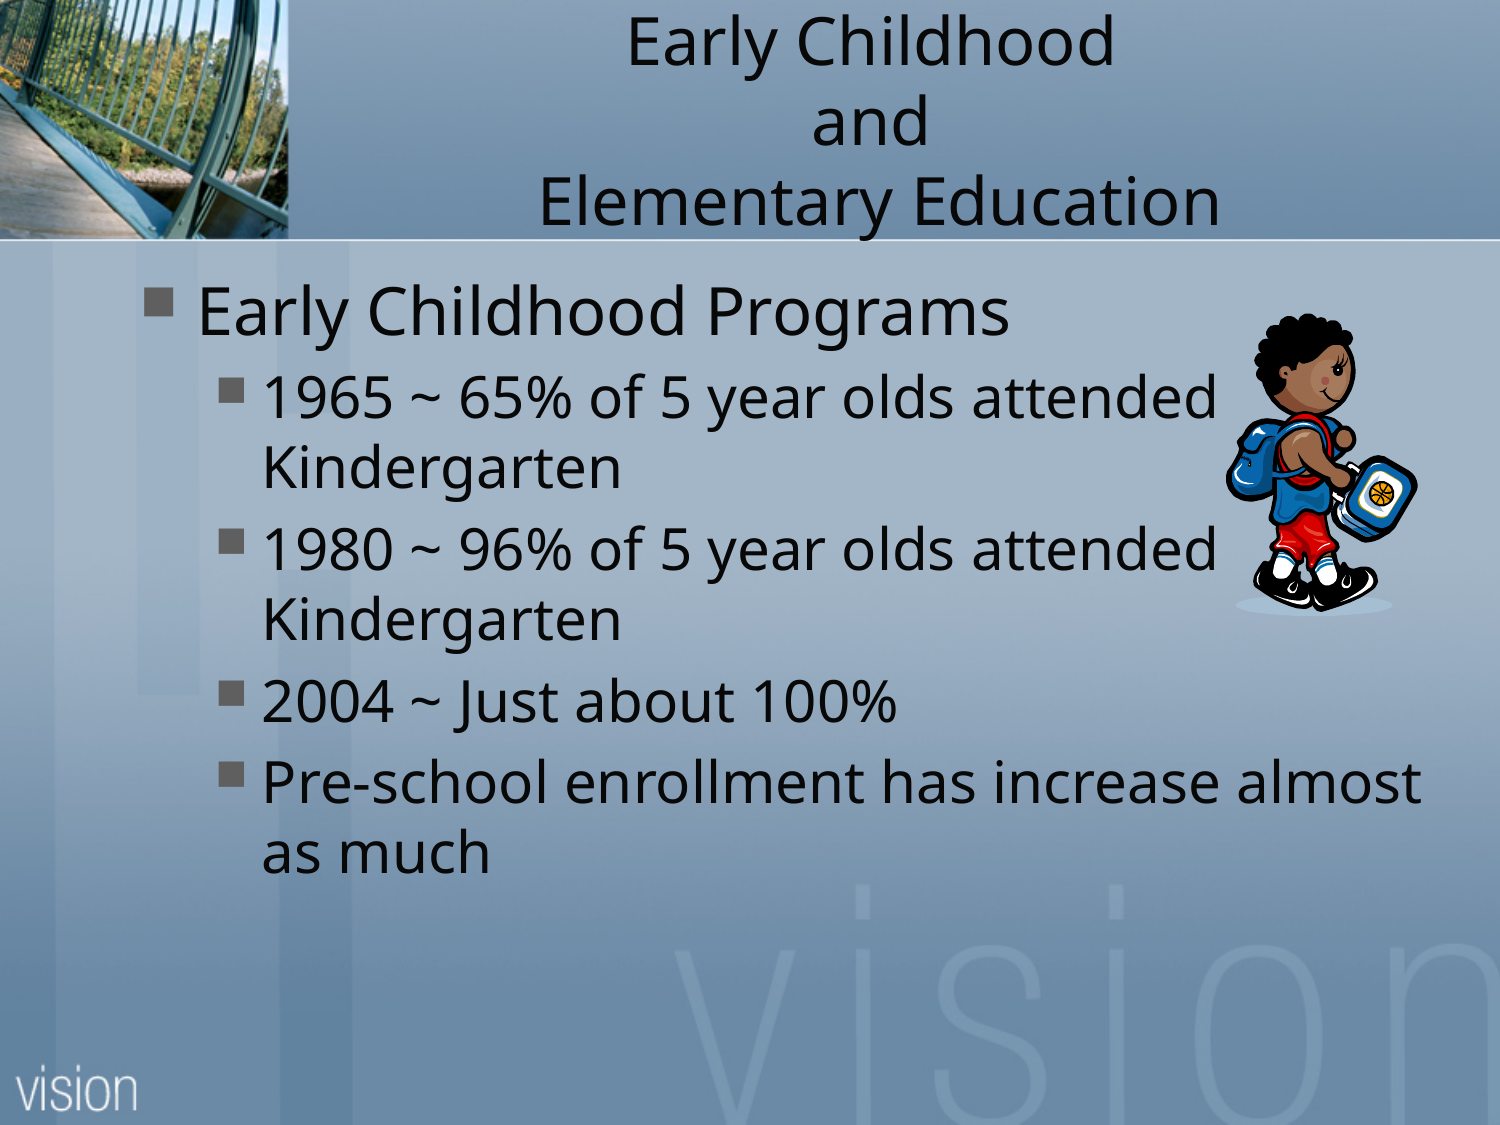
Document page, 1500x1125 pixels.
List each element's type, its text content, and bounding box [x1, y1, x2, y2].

list Early Childhood Programs 1965 ~ 65% of 5 year olds attended Kindergarten 1980 ~ 96% of 5 year olds attended Kindergarten 2004 ~ Just about 100% Pre-school enrollment has increase almost as much [124, 261, 1462, 1095]
title Early Childhood and Elementary Education [299, 30, 1462, 207]
picture [0, 0, 1500, 1125]
